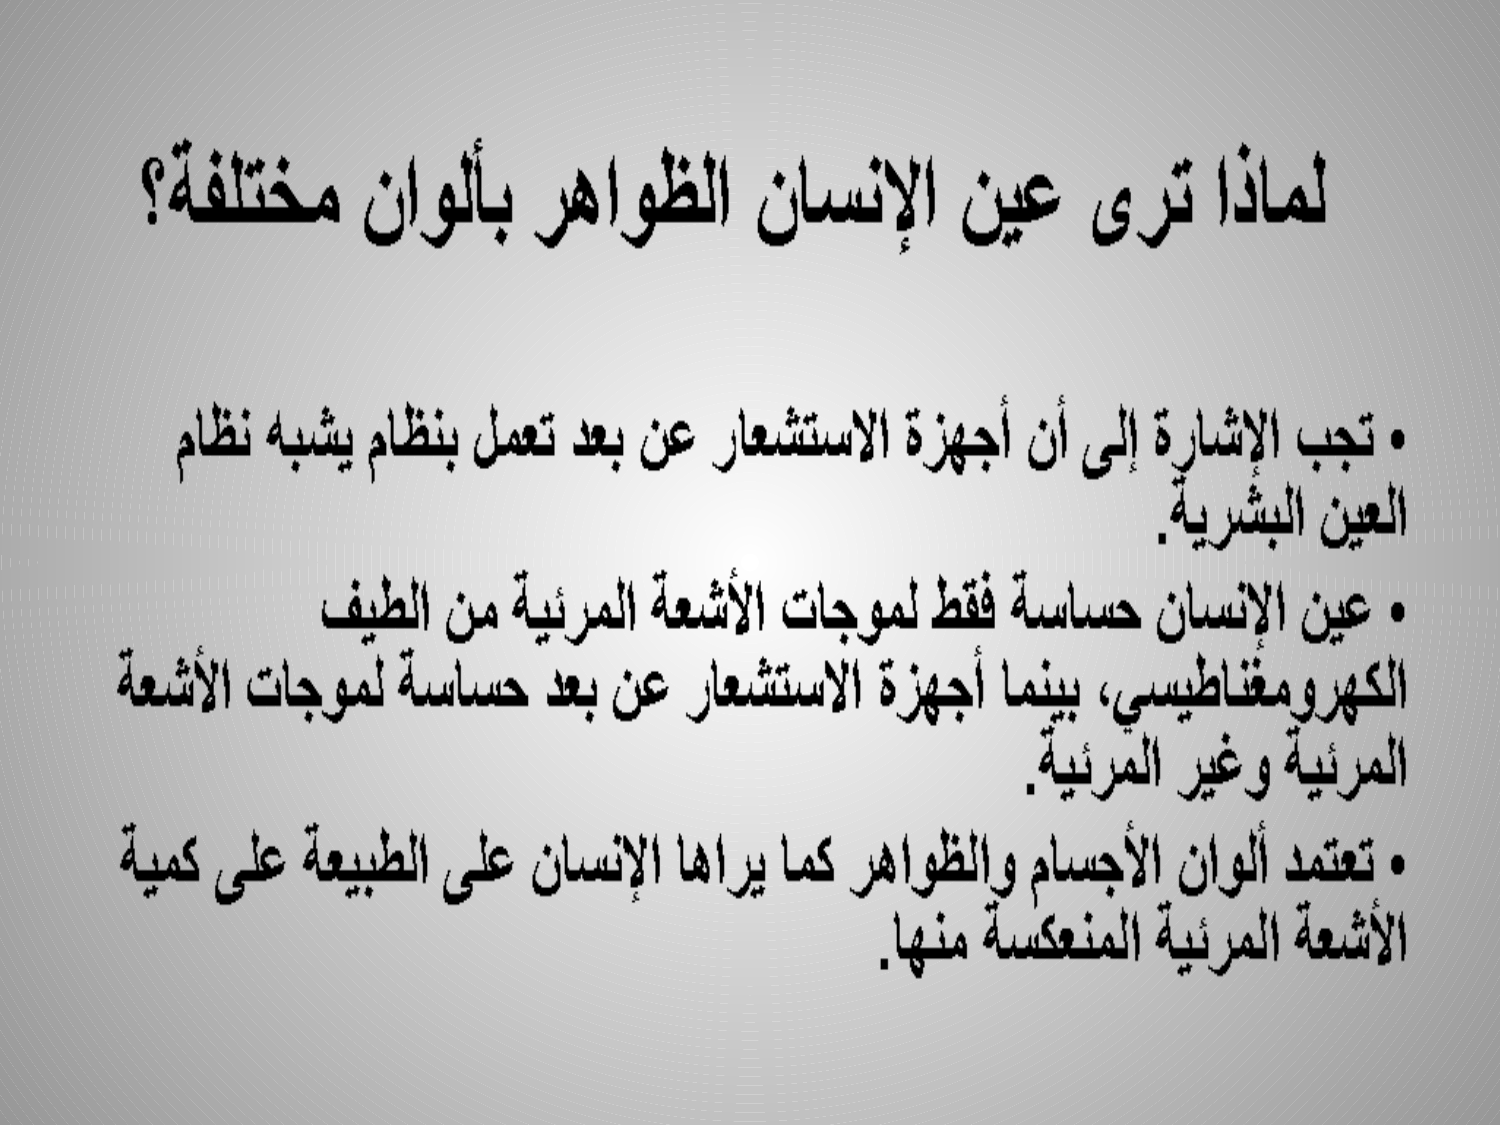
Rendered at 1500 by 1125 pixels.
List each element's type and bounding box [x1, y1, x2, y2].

list [74, 116, 1426, 997]
